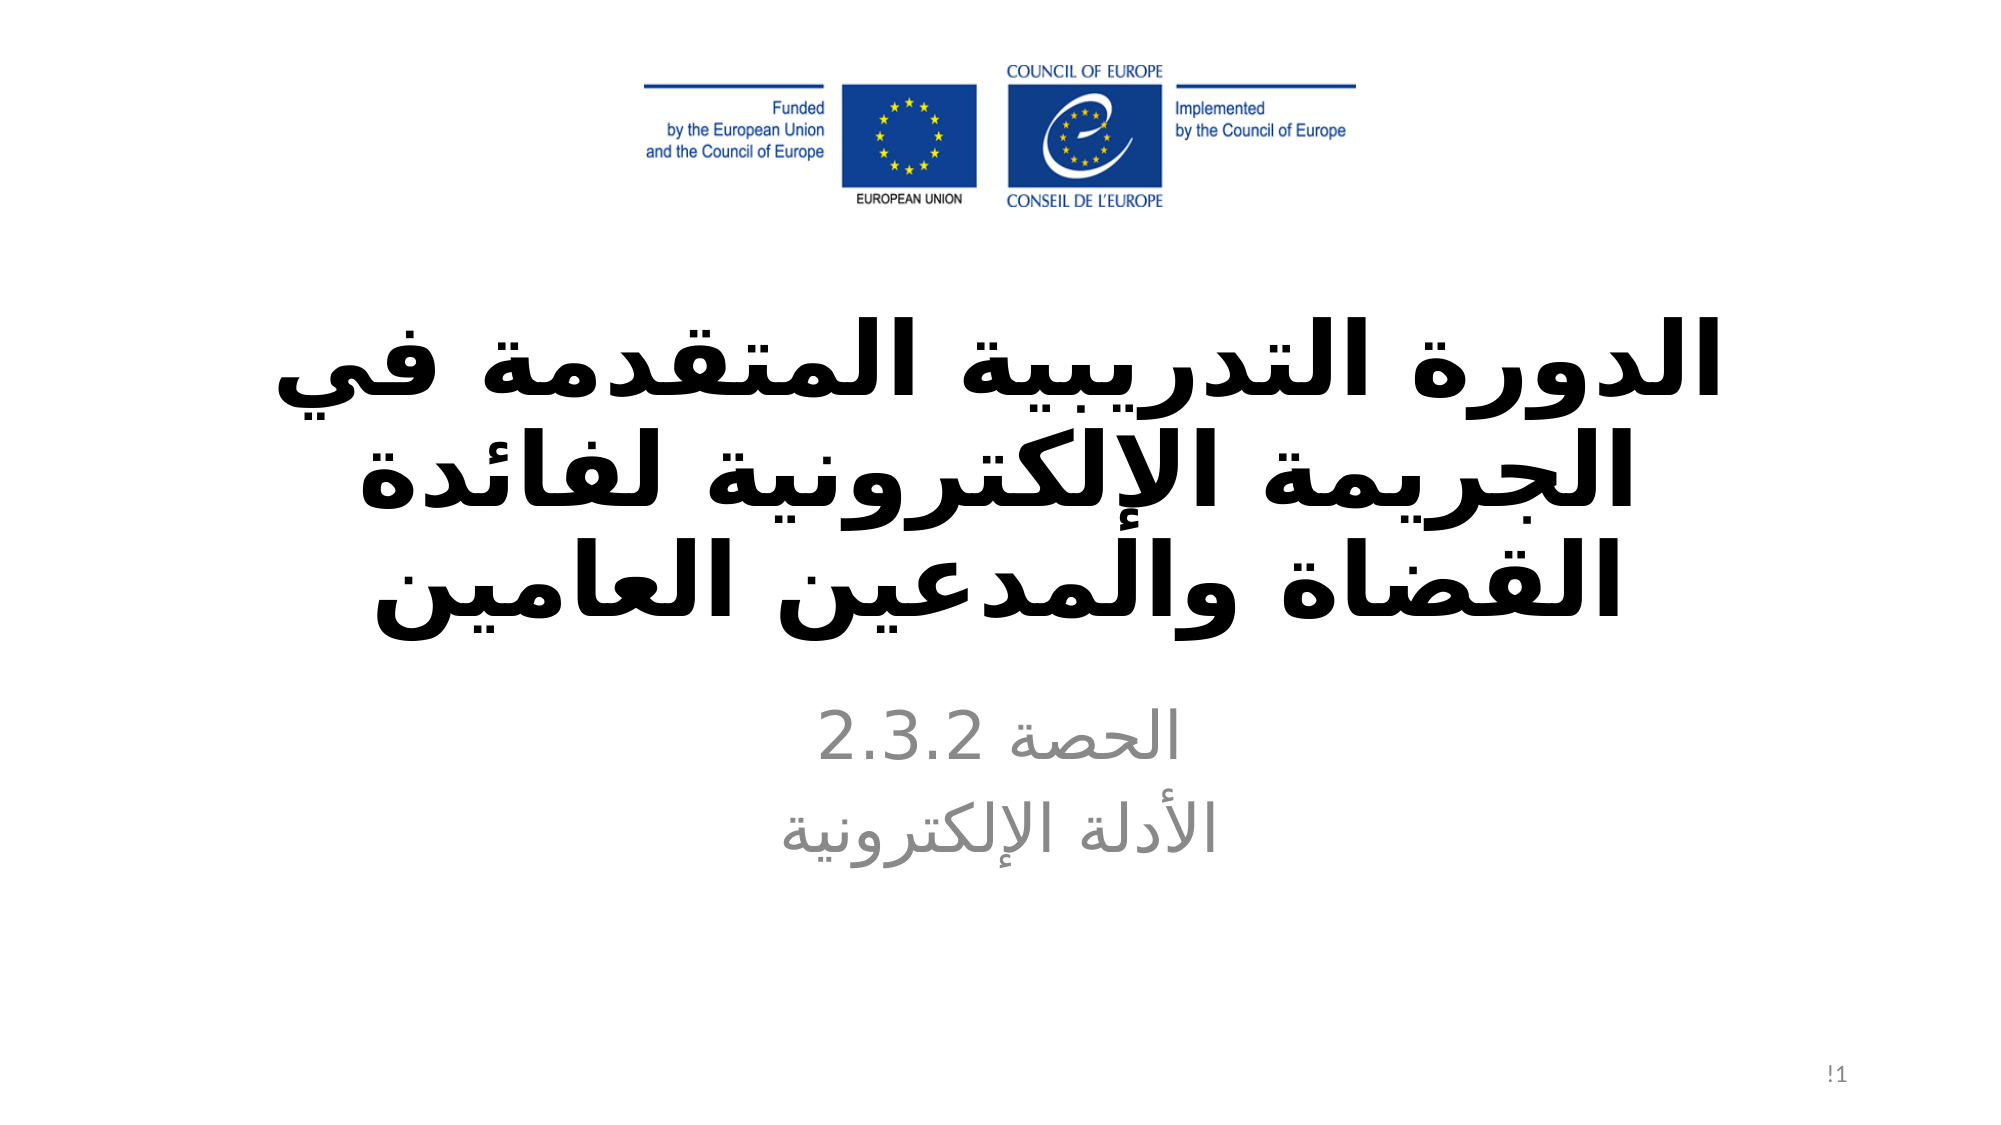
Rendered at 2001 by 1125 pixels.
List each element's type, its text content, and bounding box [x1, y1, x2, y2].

slide_number !1 [1412, 1042, 1863, 1103]
subtitle الحصة 2.3.2 الأدلة الإلكترونية [249, 694, 1750, 966]
picture [644, 65, 1356, 207]
title الدورة التدريبية المتقدمة في الجريمة الإلكترونية لفائدة القضاة والمدعين العامين [249, 254, 1750, 647]
